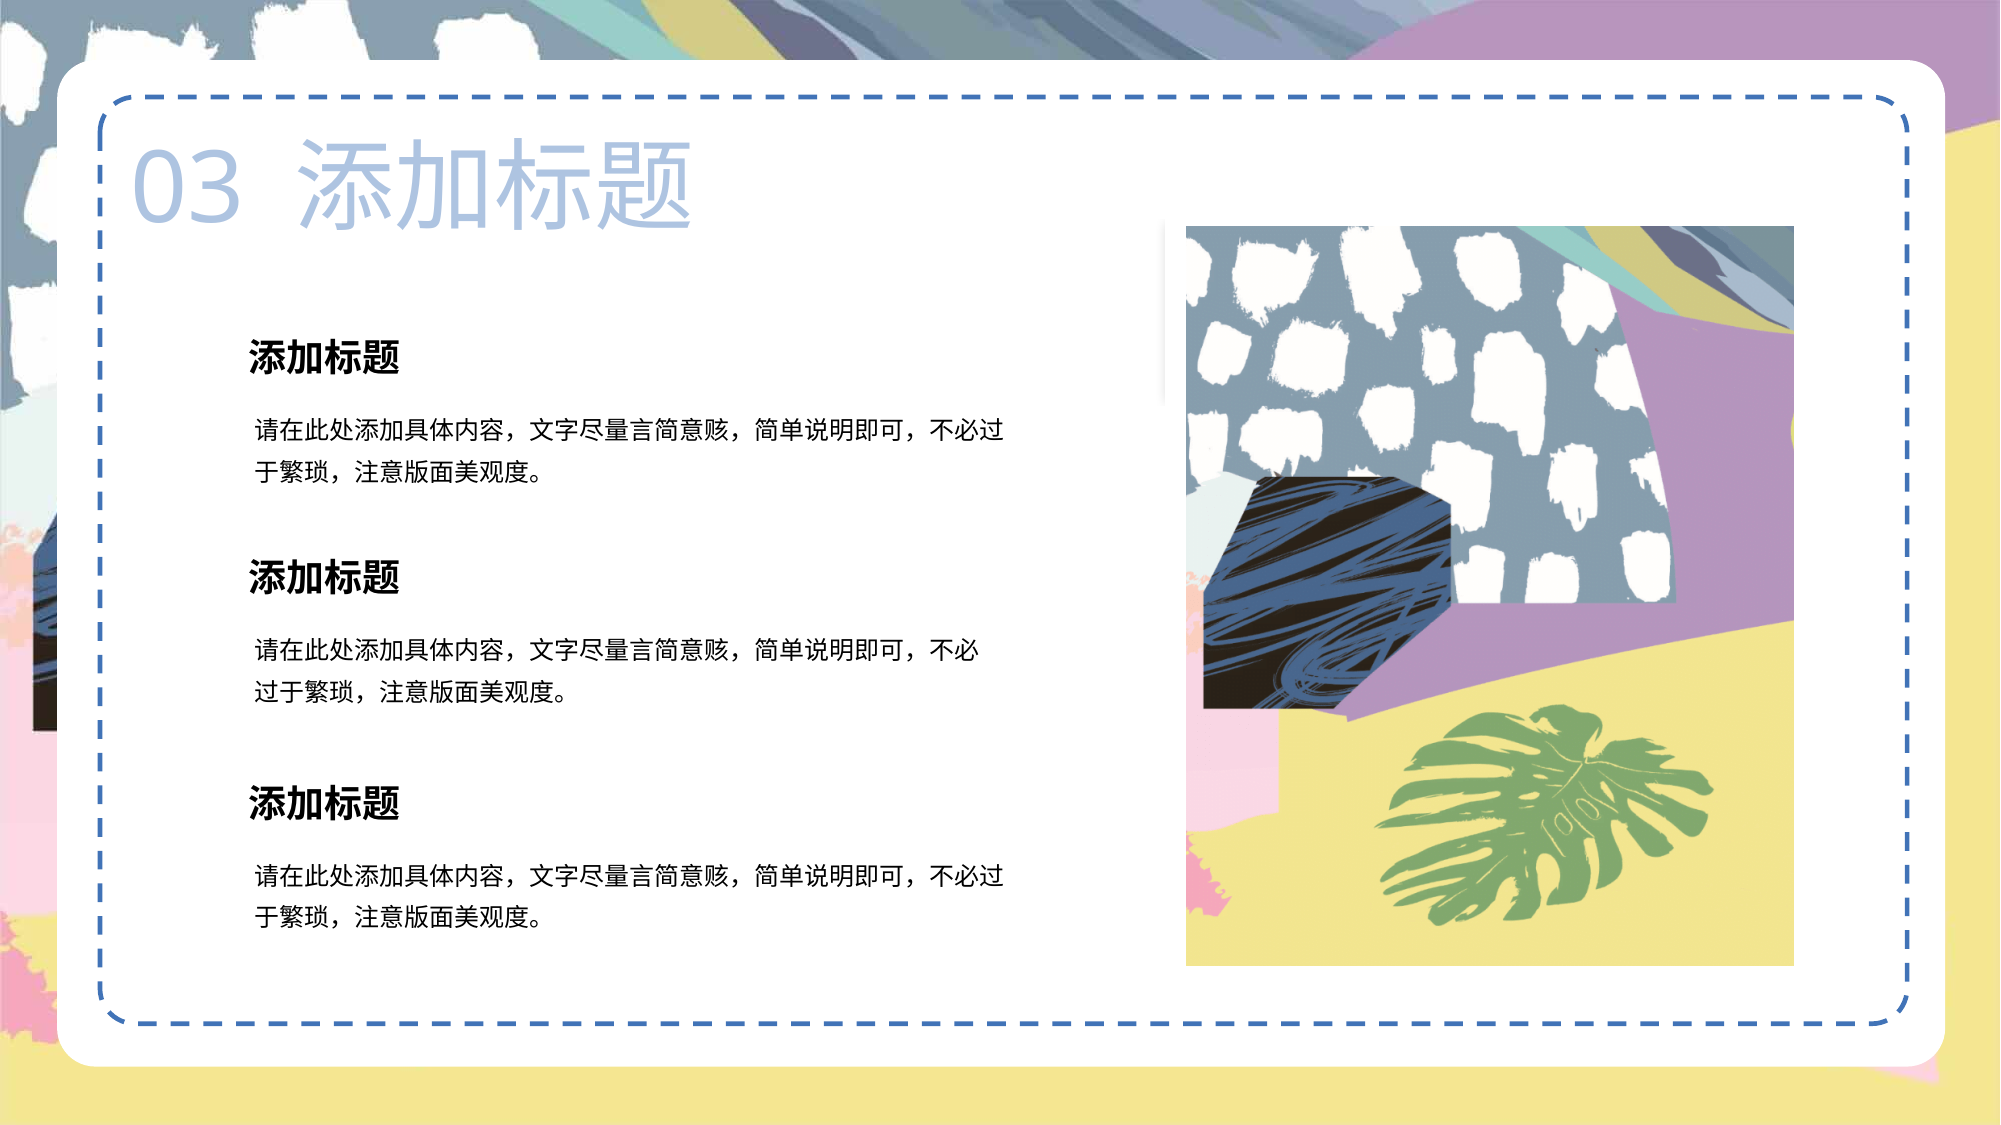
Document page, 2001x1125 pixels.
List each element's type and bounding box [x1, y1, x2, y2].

text_box [233, 771, 1021, 957]
text_box [233, 545, 1017, 731]
text_box [57, 60, 1946, 1067]
picture [0, 0, 2000, 1125]
text_box [233, 326, 1023, 511]
